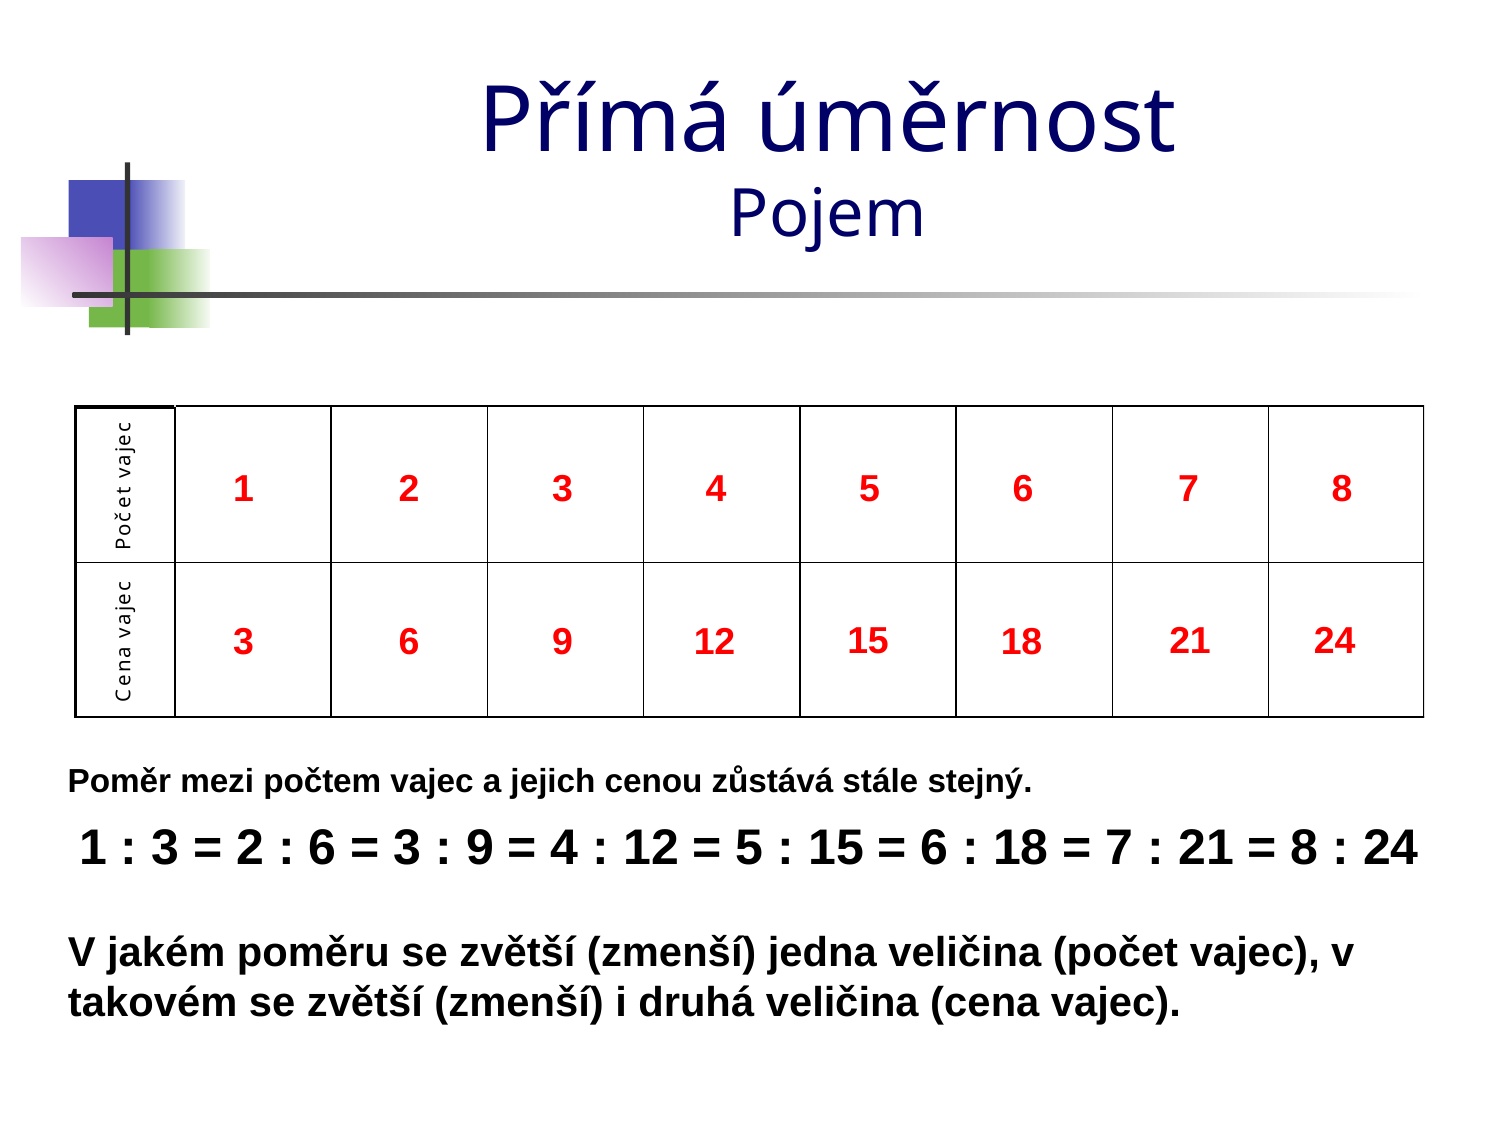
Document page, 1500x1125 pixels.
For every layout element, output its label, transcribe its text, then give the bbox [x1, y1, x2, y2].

text_box 1 : 3 = 2 : 6 = 3 : 9 = 4 : 12 = 5 : 15 = 6 : 18 = 7 : 21 = 8 : 24 [0, 806, 1500, 882]
text_box V jakém poměru se zvětší (zmenší) jedna veličina (počet vajec), v takovém se zvětší (zmenší) i druhá veličina (cena vajec). [53, 916, 1447, 1082]
picture [73, 405, 1426, 720]
text_box Poměr mezi počtem vajec a jejich cenou zůstává stále stejný. [53, 751, 1140, 806]
title Přímá úměrnost Pojem [188, 34, 1468, 276]
